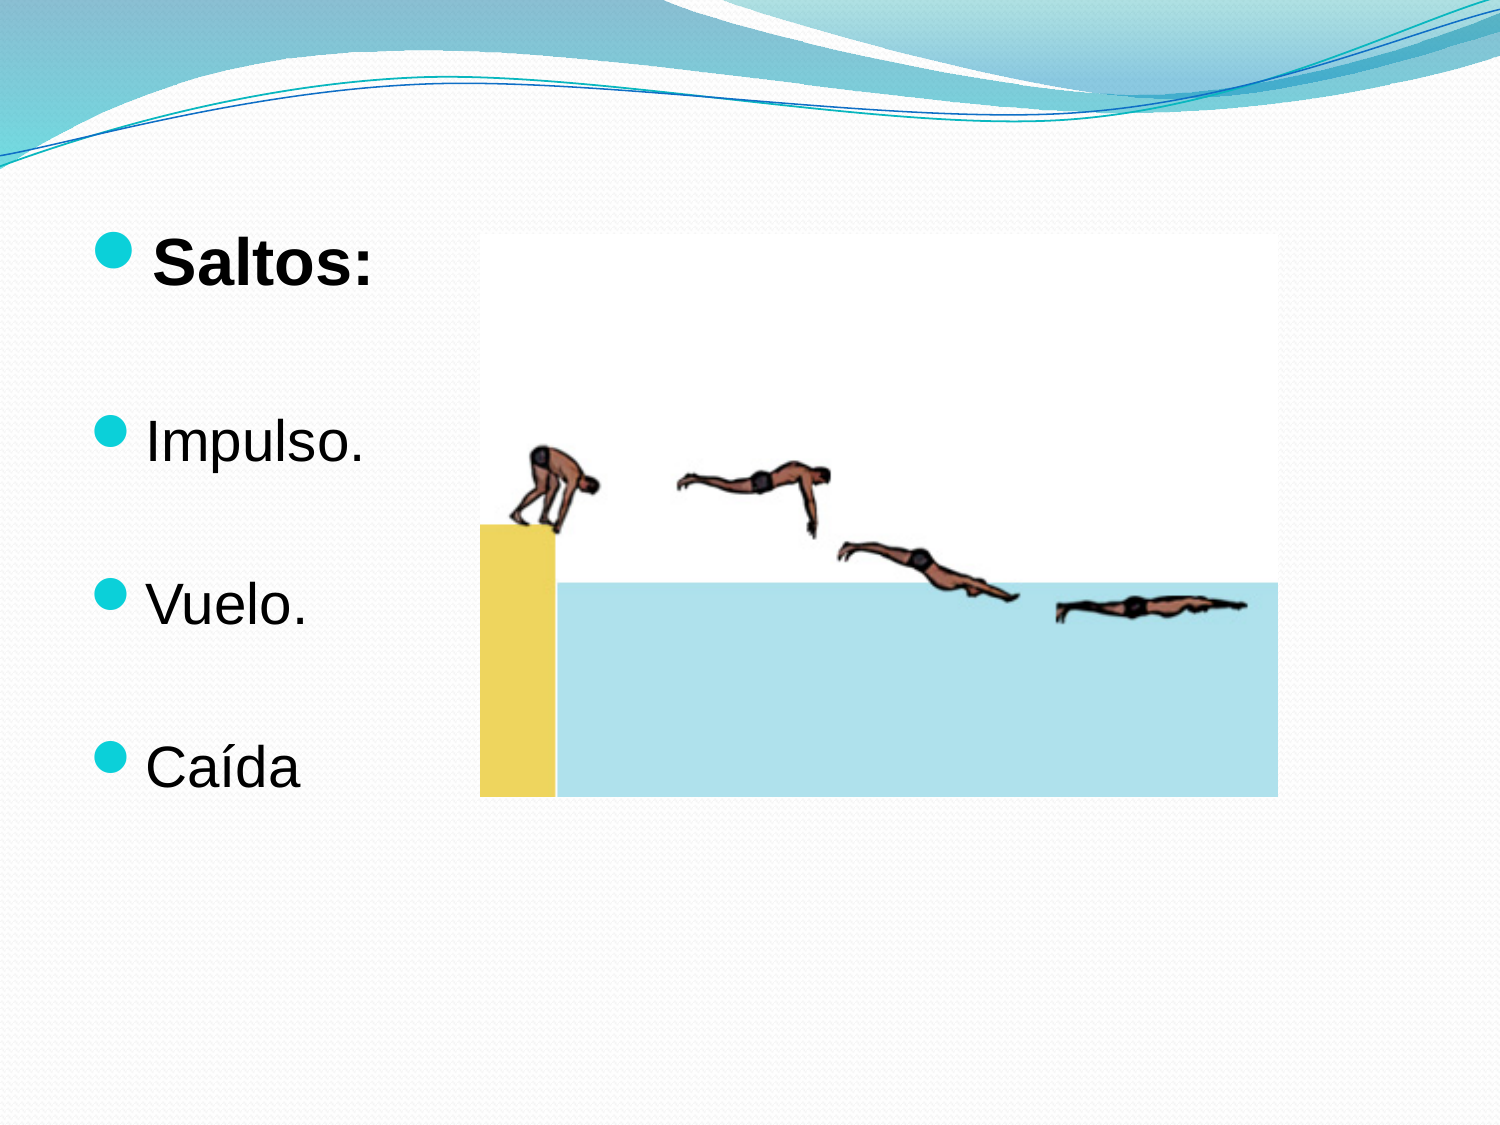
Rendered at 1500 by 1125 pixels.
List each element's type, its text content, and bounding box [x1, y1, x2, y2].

list Saltos: Impulso. Vuelo. Caída [75, 210, 1425, 1038]
picture [480, 234, 1278, 798]
